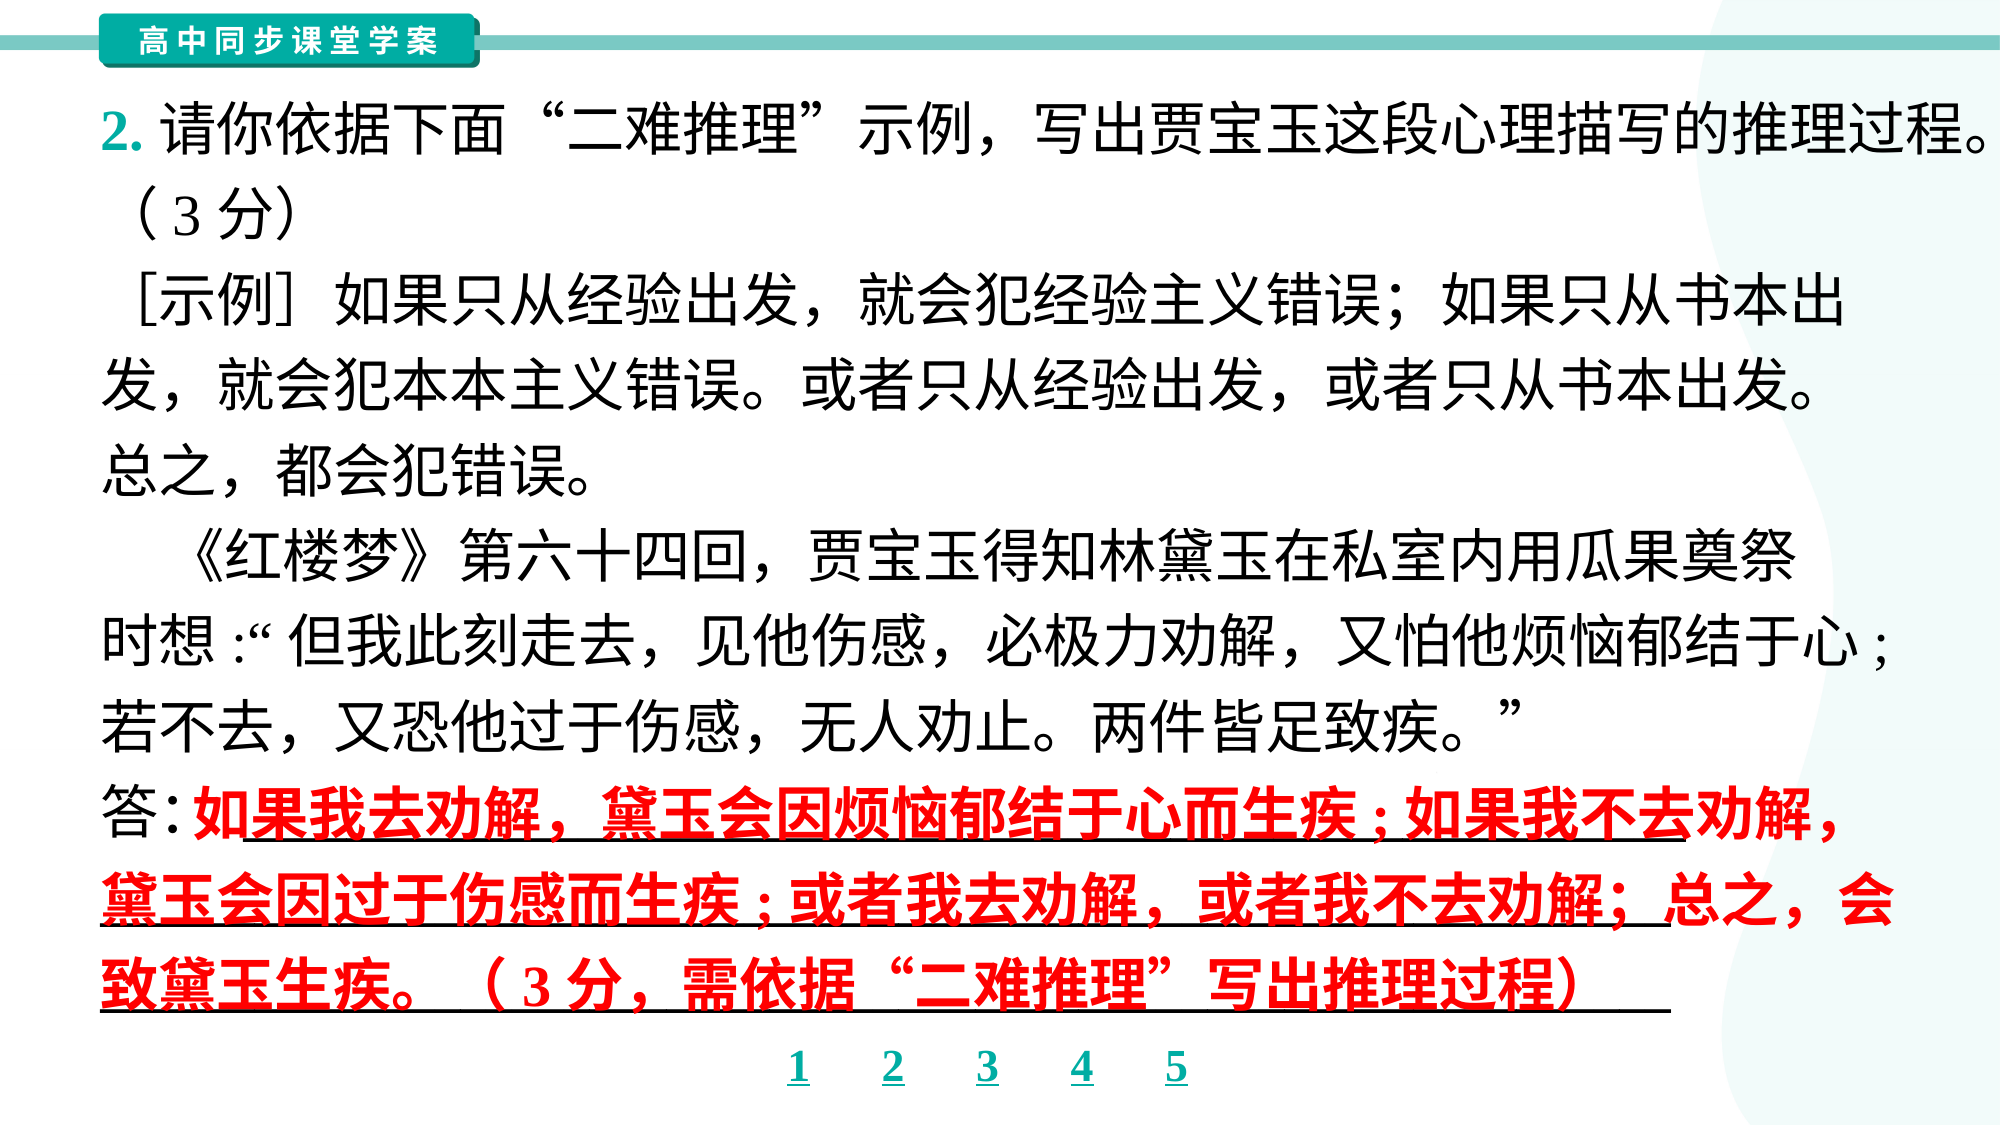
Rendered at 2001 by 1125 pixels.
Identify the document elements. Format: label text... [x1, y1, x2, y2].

text_box 如果我去劝解，黛玉会因烦恼郁结于心而生疾;如果我不去劝解， 黛玉会因过于伤感而生疾;或者我去劝解，或者我不去劝解；总之，会 致黛玉生疾。（3分，需依据“二难推理”写出推理过程） [100, 762, 1899, 1019]
picture [0, 0, 2000, 1125]
text_box 2.请你依据下面“二难推理”示例，写出贾宝玉这段心理描写的推理过程。 （3分） ［示例］如果只从经验出发，就会犯经验主义错误；如果只从书本出 发，就会犯本本主义错误。或者只从经验出发，或者只从书本出发。 总之，都会犯错误。 《红楼梦》第六十四回，贾宝玉得知林黛玉在私室内用瓜果奠祭 时想:“但我此刻走去，见他伤感，必极力劝解，又怕他烦恼郁结于心; 若不去，又恐他过于伤感，无人劝止。两件皆足致疾。” 答： ________________________________________________________ _____________________________________________________________ _____________________________________________________________ [100, 76, 1899, 762]
